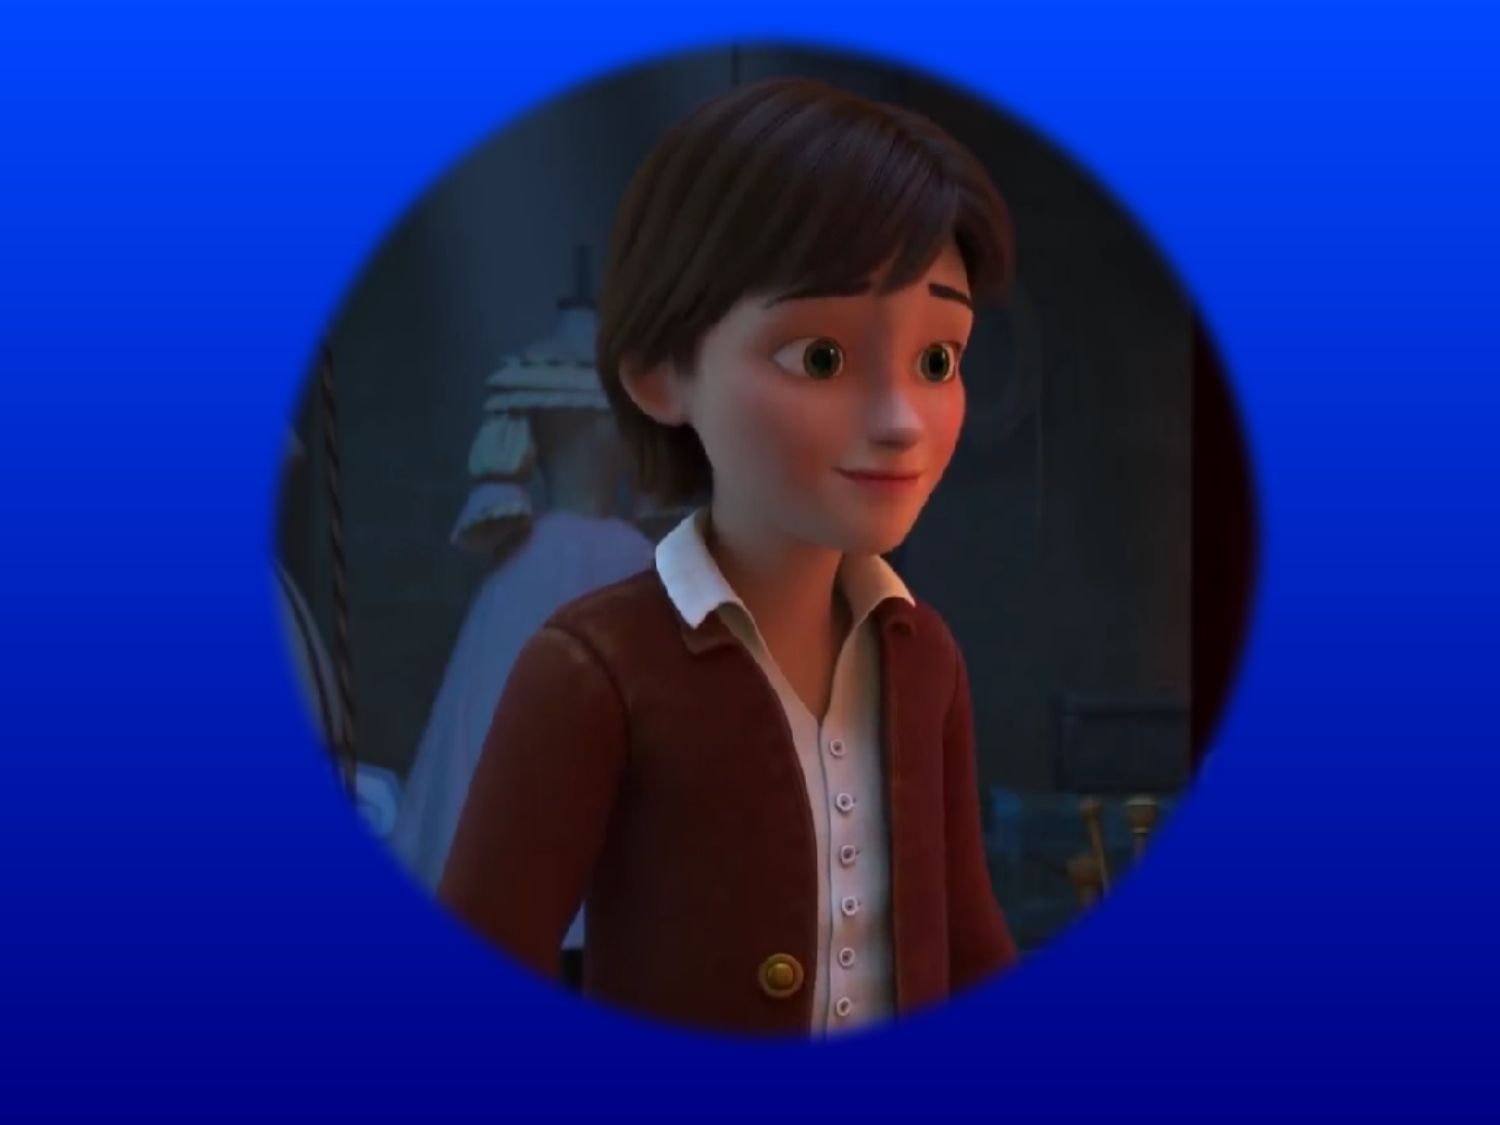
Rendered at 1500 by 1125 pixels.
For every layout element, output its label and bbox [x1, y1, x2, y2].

picture [257, 23, 1278, 1055]
